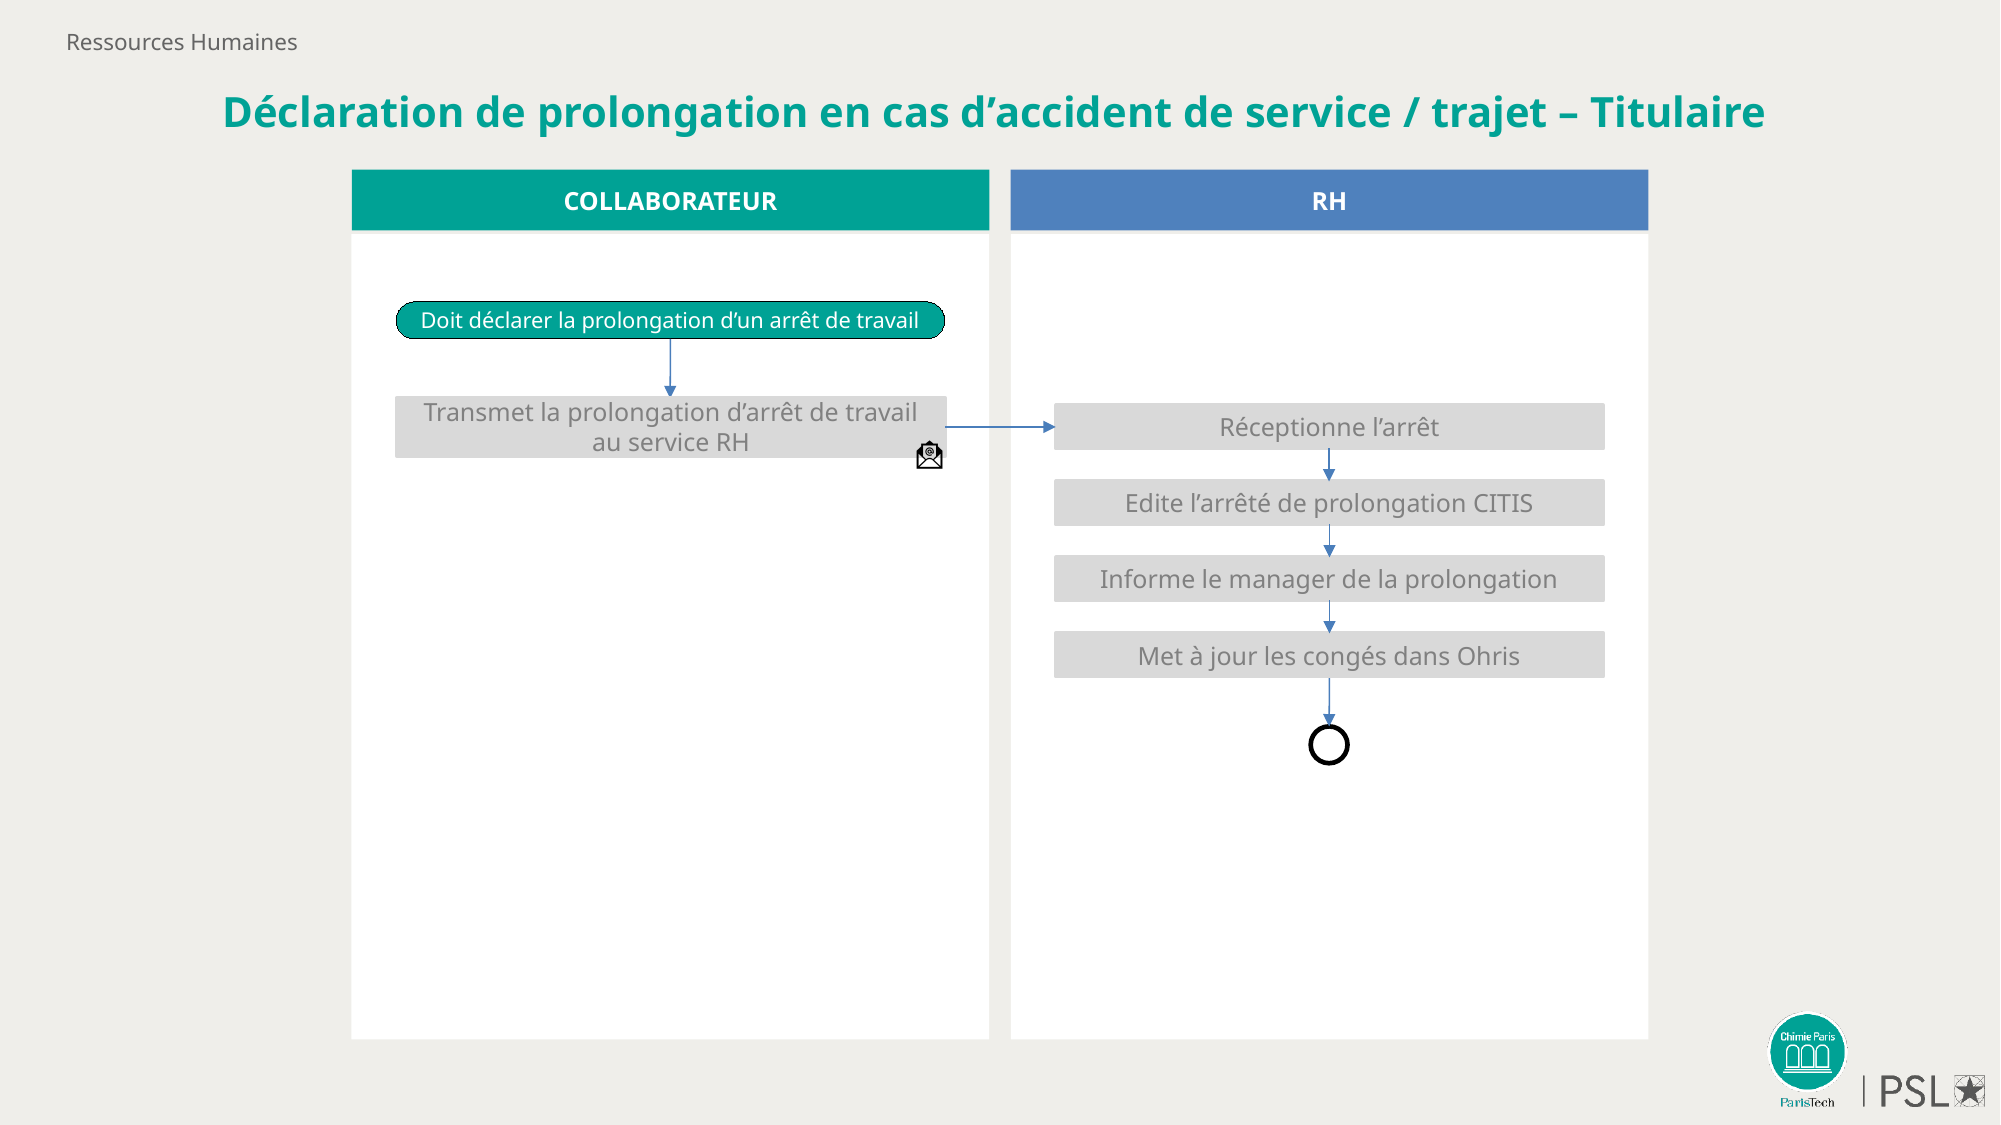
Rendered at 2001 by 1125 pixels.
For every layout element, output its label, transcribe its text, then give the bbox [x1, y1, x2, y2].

list Ressources Humaines [50, 19, 1047, 55]
title Déclaration de prolongation en cas d’accident de service / trajet – Titulaire [149, 75, 1851, 147]
picture [914, 439, 945, 470]
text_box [1010, 169, 1649, 1040]
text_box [351, 169, 990, 1040]
picture [1767, 1011, 1985, 1107]
